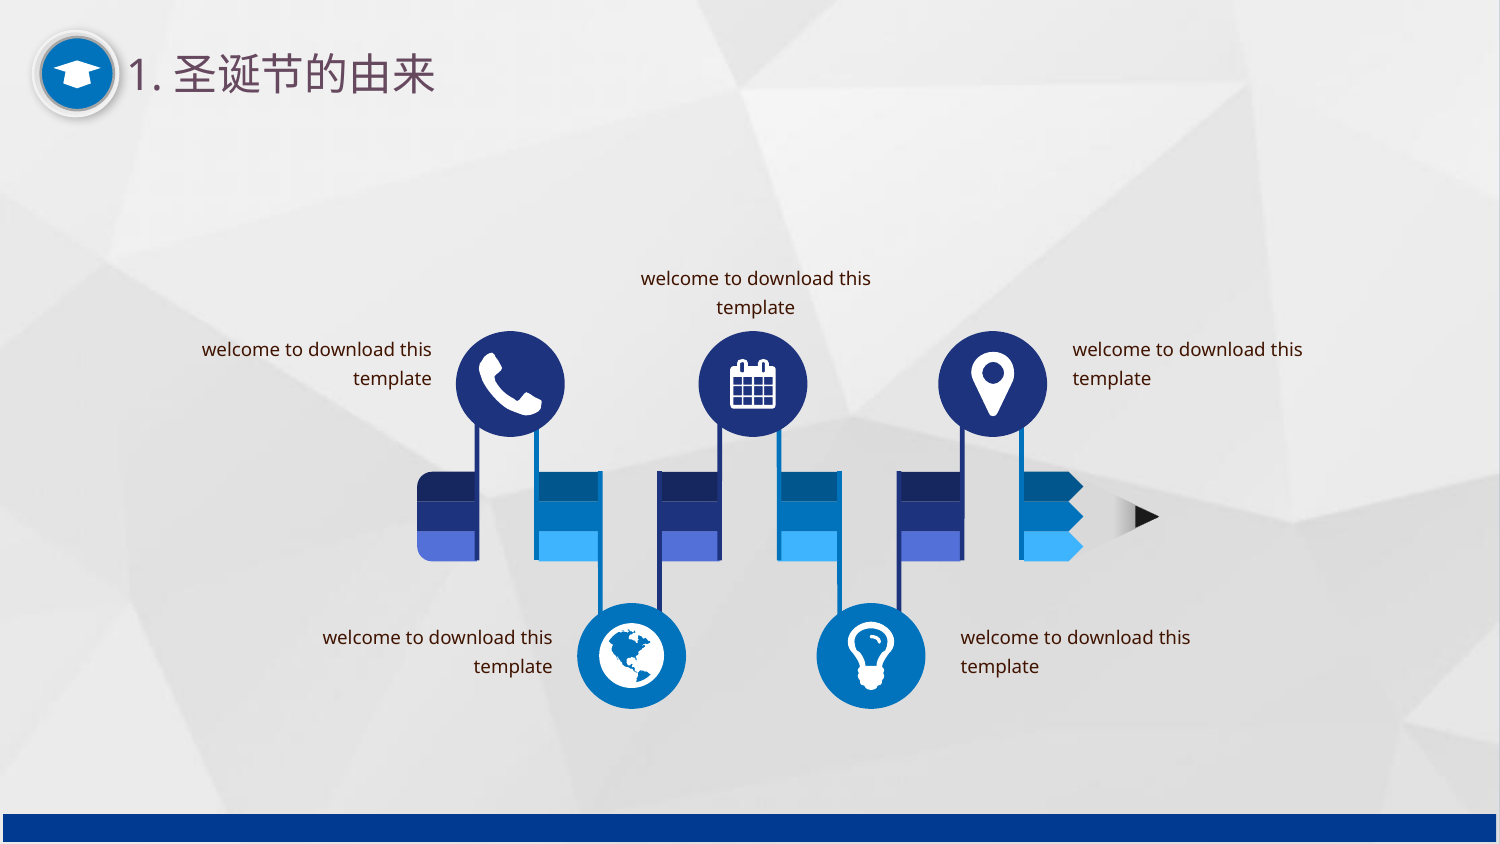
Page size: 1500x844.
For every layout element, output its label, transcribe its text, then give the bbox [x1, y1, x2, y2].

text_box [1046, 449, 1137, 585]
picture [0, 0, 1500, 844]
text_box 1.圣诞节的由来 [119, 39, 451, 107]
text_box welcome to download this template [616, 260, 896, 319]
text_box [698, 331, 808, 437]
text_box welcome to download this template [182, 330, 432, 390]
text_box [455, 331, 565, 437]
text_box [885, 486, 976, 547]
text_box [526, 544, 734, 605]
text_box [32, 30, 119, 117]
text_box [762, 487, 853, 547]
text_box welcome to download this template [1072, 330, 1358, 390]
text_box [765, 544, 973, 605]
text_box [523, 486, 614, 547]
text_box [644, 486, 735, 547]
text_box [403, 427, 611, 487]
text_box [938, 331, 1048, 437]
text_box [645, 427, 853, 487]
text_box welcome to download this template [286, 619, 553, 678]
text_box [816, 603, 926, 709]
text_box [888, 427, 1096, 487]
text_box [402, 486, 492, 547]
text_box [2, 813, 1497, 843]
text_box welcome to download this template [960, 619, 1254, 678]
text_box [577, 603, 687, 709]
